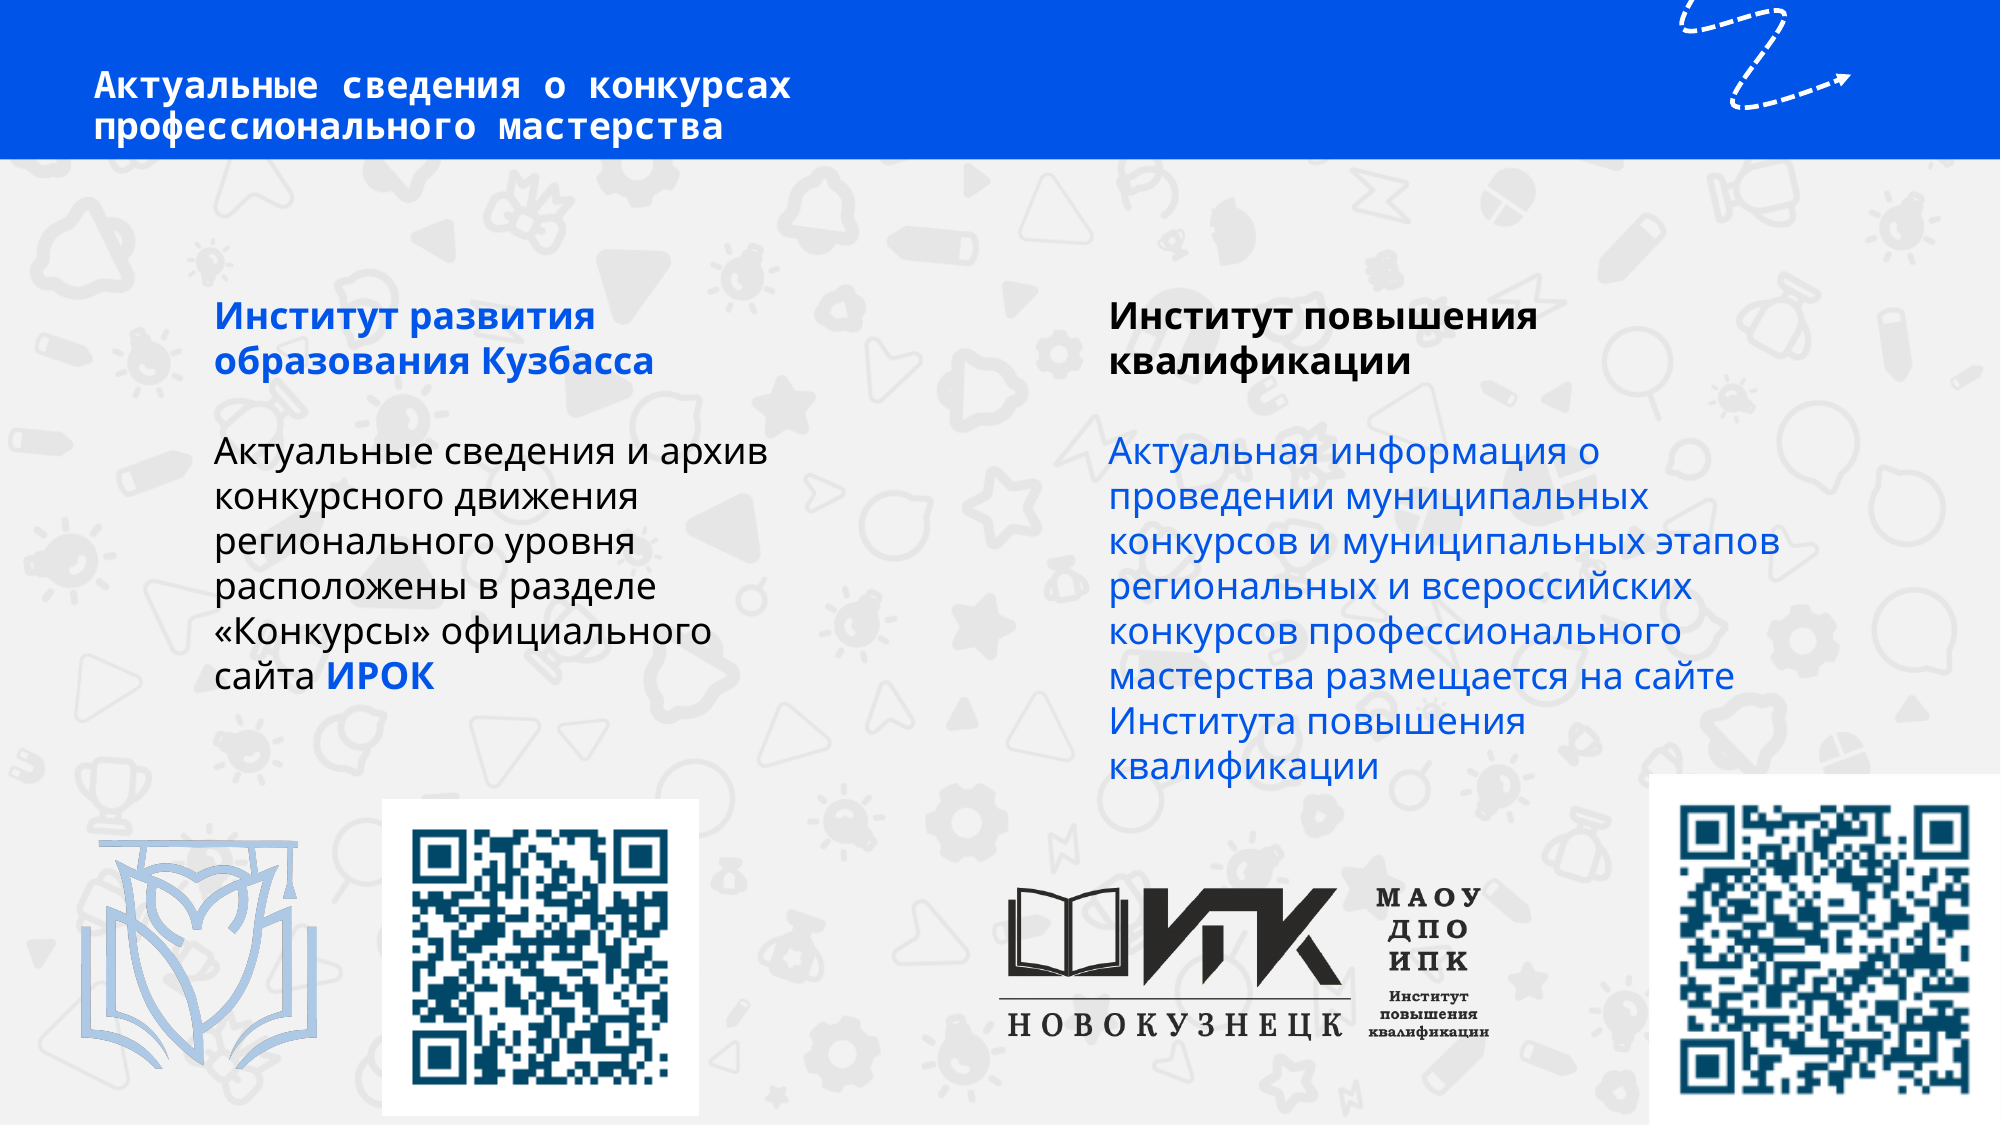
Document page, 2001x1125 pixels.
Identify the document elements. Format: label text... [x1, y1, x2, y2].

text_box Институт повышения квалификации Актуальная информация о проведении муниципальных конкурсов и муниципальных этапов региональных и всероссийских конкурсов профессионального мастерства размещается на сайте Института повышения квалификации [1093, 284, 1807, 795]
picture [0, 0, 2001, 1125]
text_box Институт развития образования Кузбасса Актуальные сведения и архив конкурсного движения регионального уровня расположены в разделе «Конкурсы» официального сайта ИРОК [199, 284, 814, 705]
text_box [0, 0, 2000, 160]
